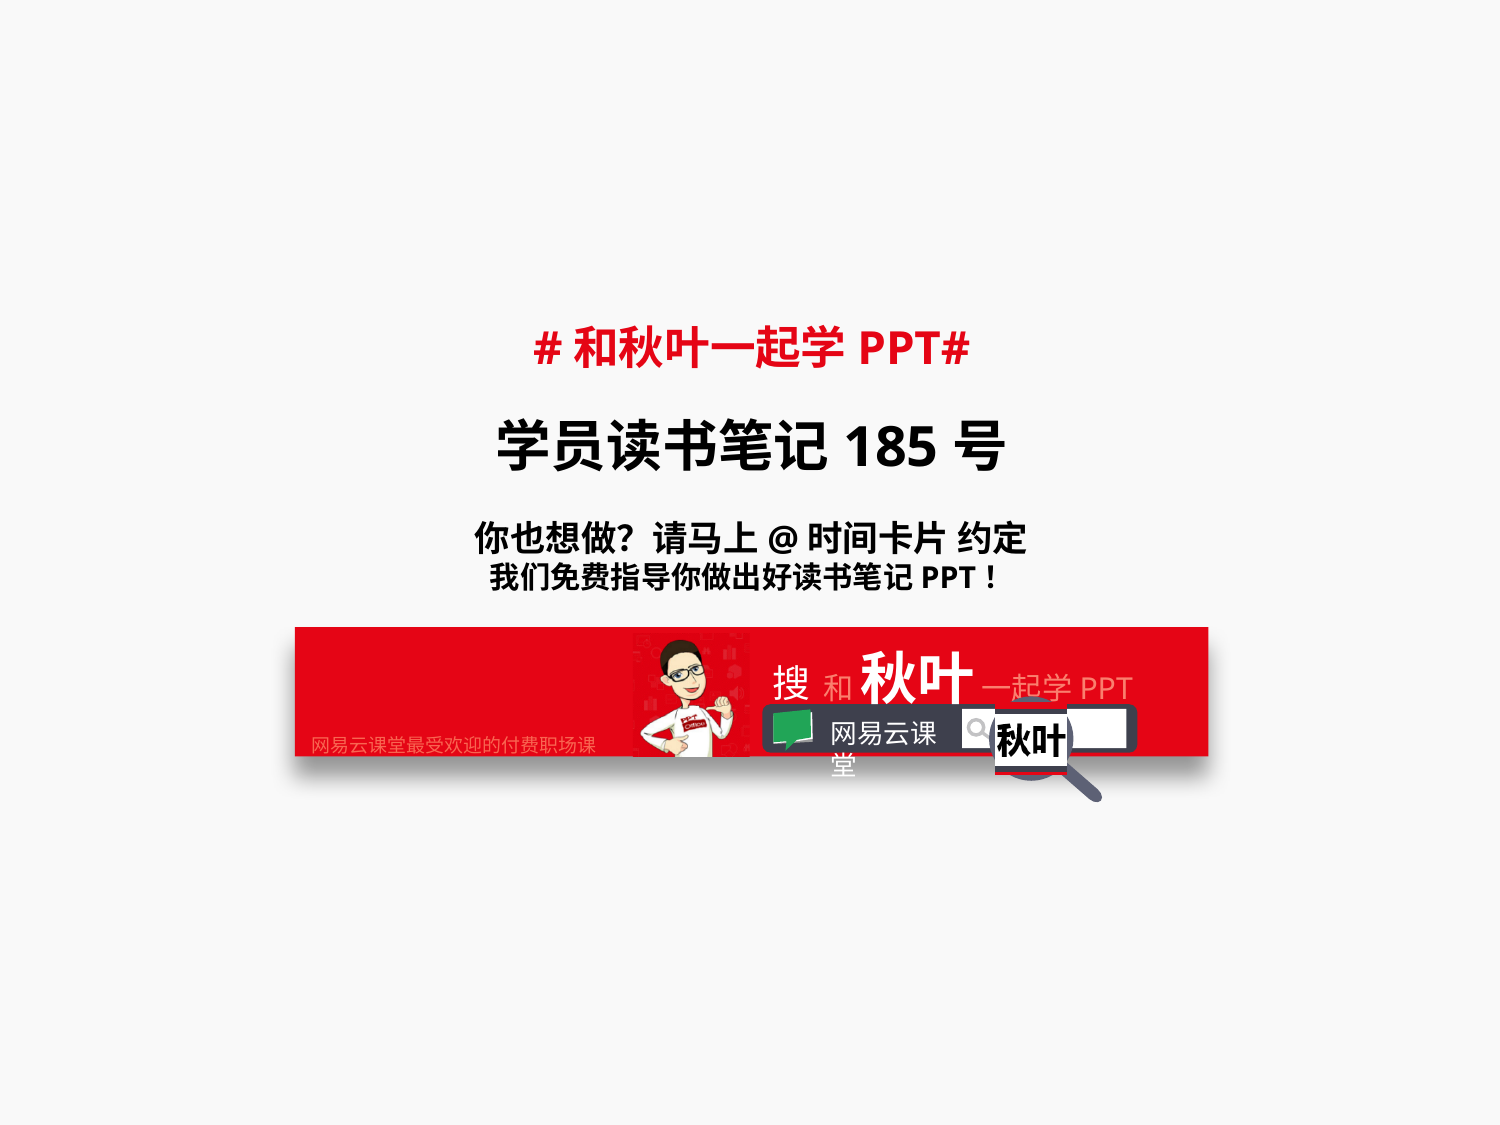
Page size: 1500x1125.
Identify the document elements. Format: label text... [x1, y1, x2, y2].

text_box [294, 626, 1209, 790]
text_box #和秋叶一起学PPT# 学员读书笔记185号 你也想做？请马上@时间卡片 约定 我们免费指导你做出好读书笔记PPT！ [414, 311, 1089, 605]
